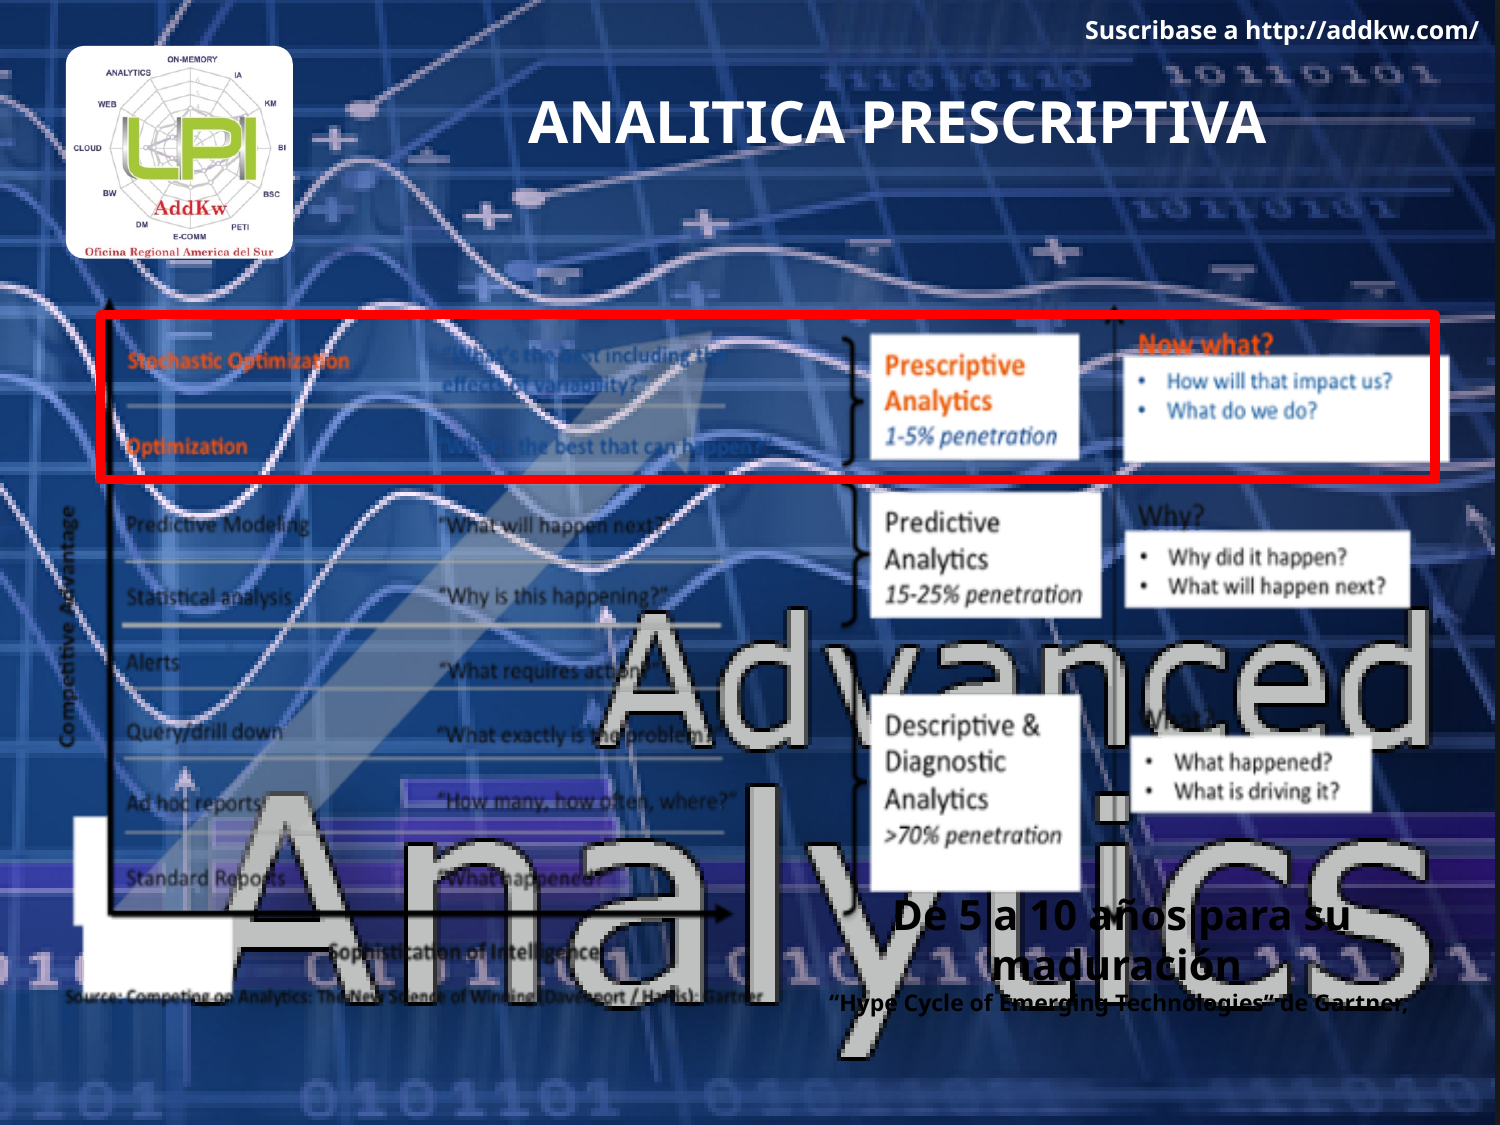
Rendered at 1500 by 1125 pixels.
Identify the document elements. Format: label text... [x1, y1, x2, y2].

picture [0, 0, 1500, 1125]
text_box Suscribase a http://addkw.com/ [1070, 7, 1495, 52]
text_box ANALITICA PRESCRIPTIVA [324, 78, 1471, 163]
